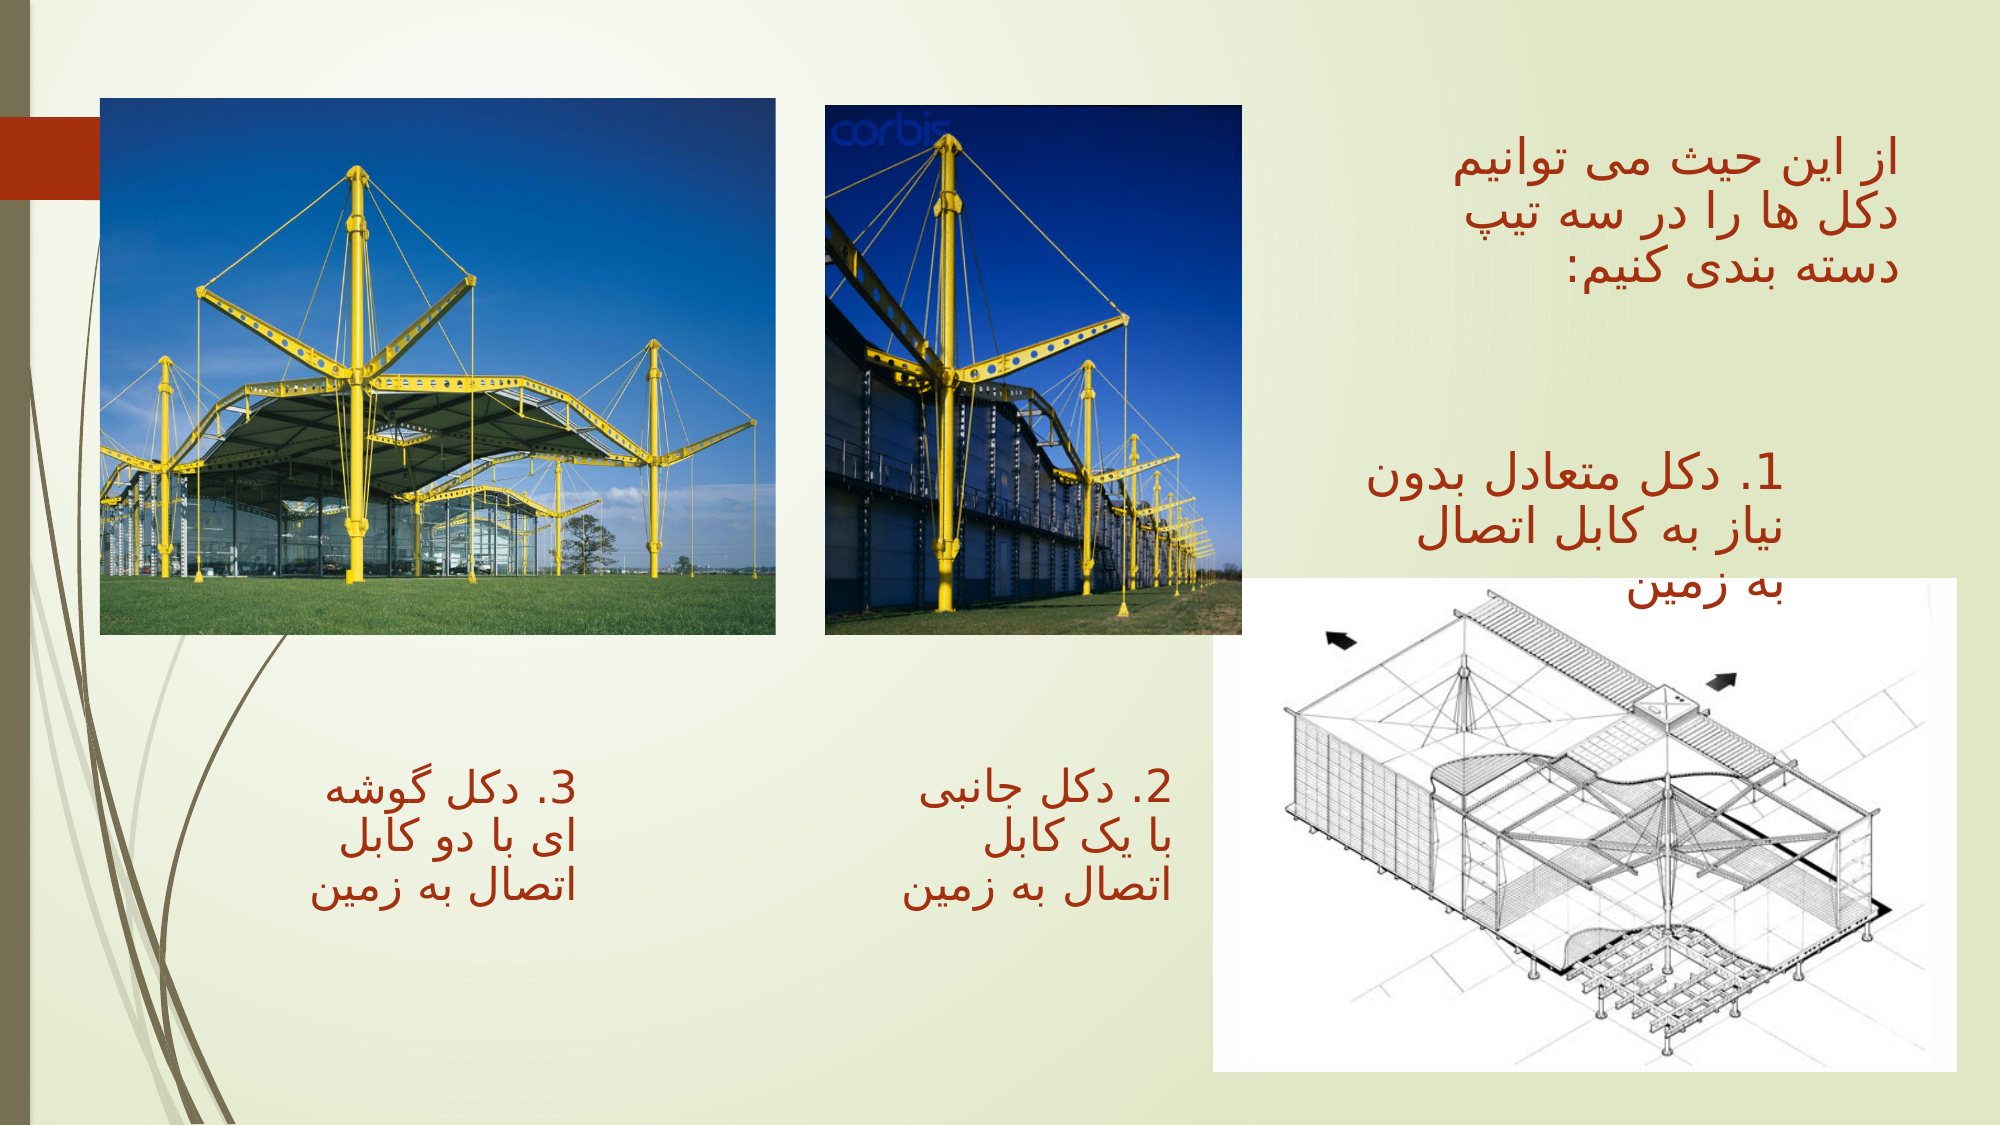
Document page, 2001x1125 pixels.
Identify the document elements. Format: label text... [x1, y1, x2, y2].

text_box 1. دکل متعادل بدون نیاز به کابل اتصال به زمین [1350, 430, 1802, 577]
text_box 3. دکل گوشه ای با دو کابل اتصال به زمین [282, 739, 594, 935]
picture [824, 105, 1958, 1072]
text_box از این حیث می توانیم دکل ها را در سه تیپ دسته بندی کنیم: [1385, 124, 1916, 330]
text_box 2. دکل جانبی با یک کابل اتصال به زمین [877, 739, 1189, 935]
picture [99, 98, 776, 635]
